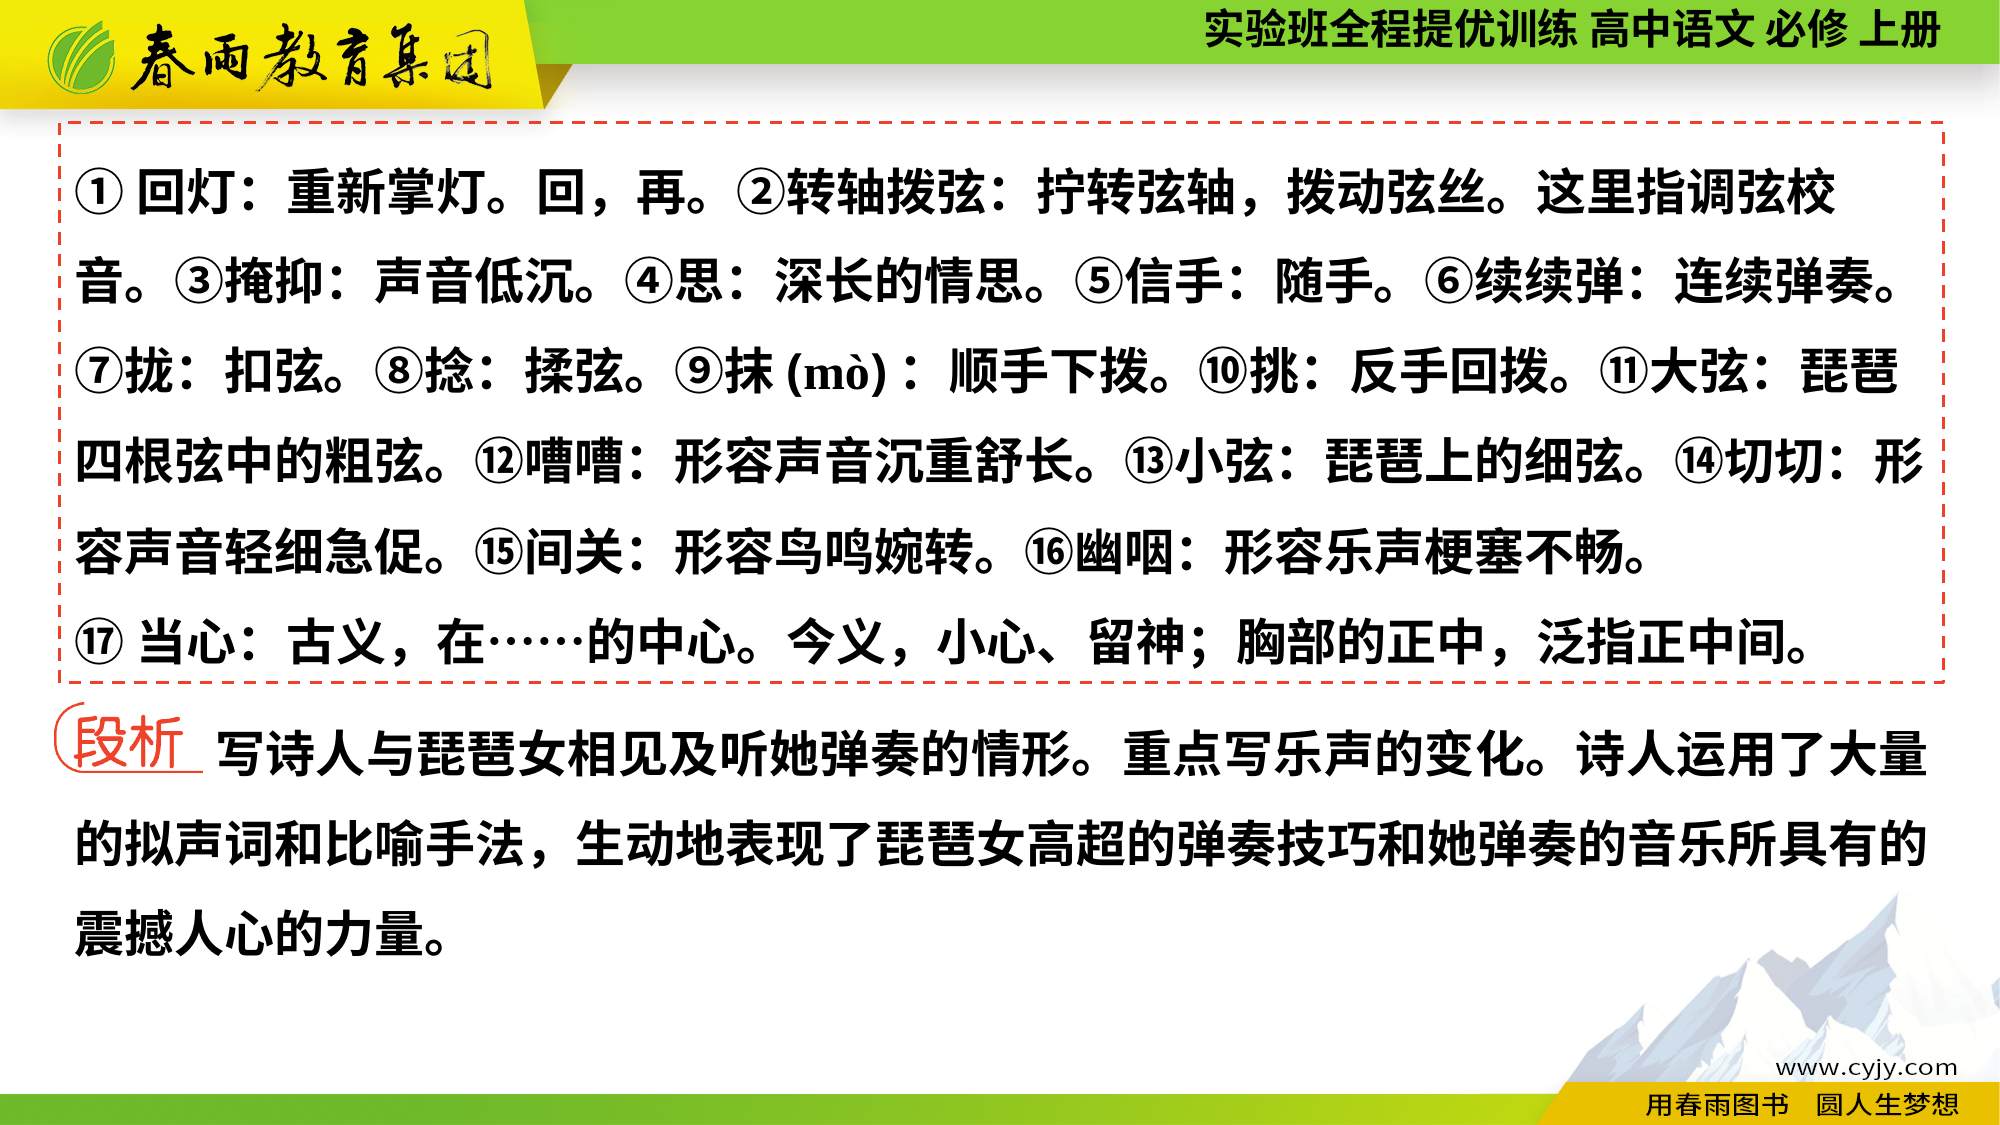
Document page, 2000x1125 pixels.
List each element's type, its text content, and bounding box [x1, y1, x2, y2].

list ①回灯：重新掌灯。回，再。②转轴拨弦：拧转弦轴，拨动弦丝。这里指调弦校音。③掩抑：声音低沉。④思：深长的情思。⑤信手：随手。⑥续续弹：连续弹奏。⑦拢：扣弦。⑧捻：揉弦。⑨抹(mò)：顺手下拨。⑩挑：反手回拨。⑪大弦：琵琶四根弦中的粗弦。⑫嘈嘈：形容声音沉重舒长。⑬小弦：琵琶上的细弦。⑭切切：形容声音轻细急促。⑮间关：形容鸟鸣婉转。⑯幽咽：形容乐声梗塞不畅。 ⑰当心：古义，在……的中心。今义，小心、留神；胸部的正中，泛指正中间。 [59, 122, 1944, 683]
text_box 写诗人与琵琶女相见及听她弹奏的情形。重点写乐声的变化。诗人运用了大量的拟声词和比喻手法，生动地表现了琵琶女高超的弹奏技巧和她弹奏的音乐所具有的震撼人心的力量。 [59, 684, 1944, 970]
picture [0, 0, 2000, 1125]
